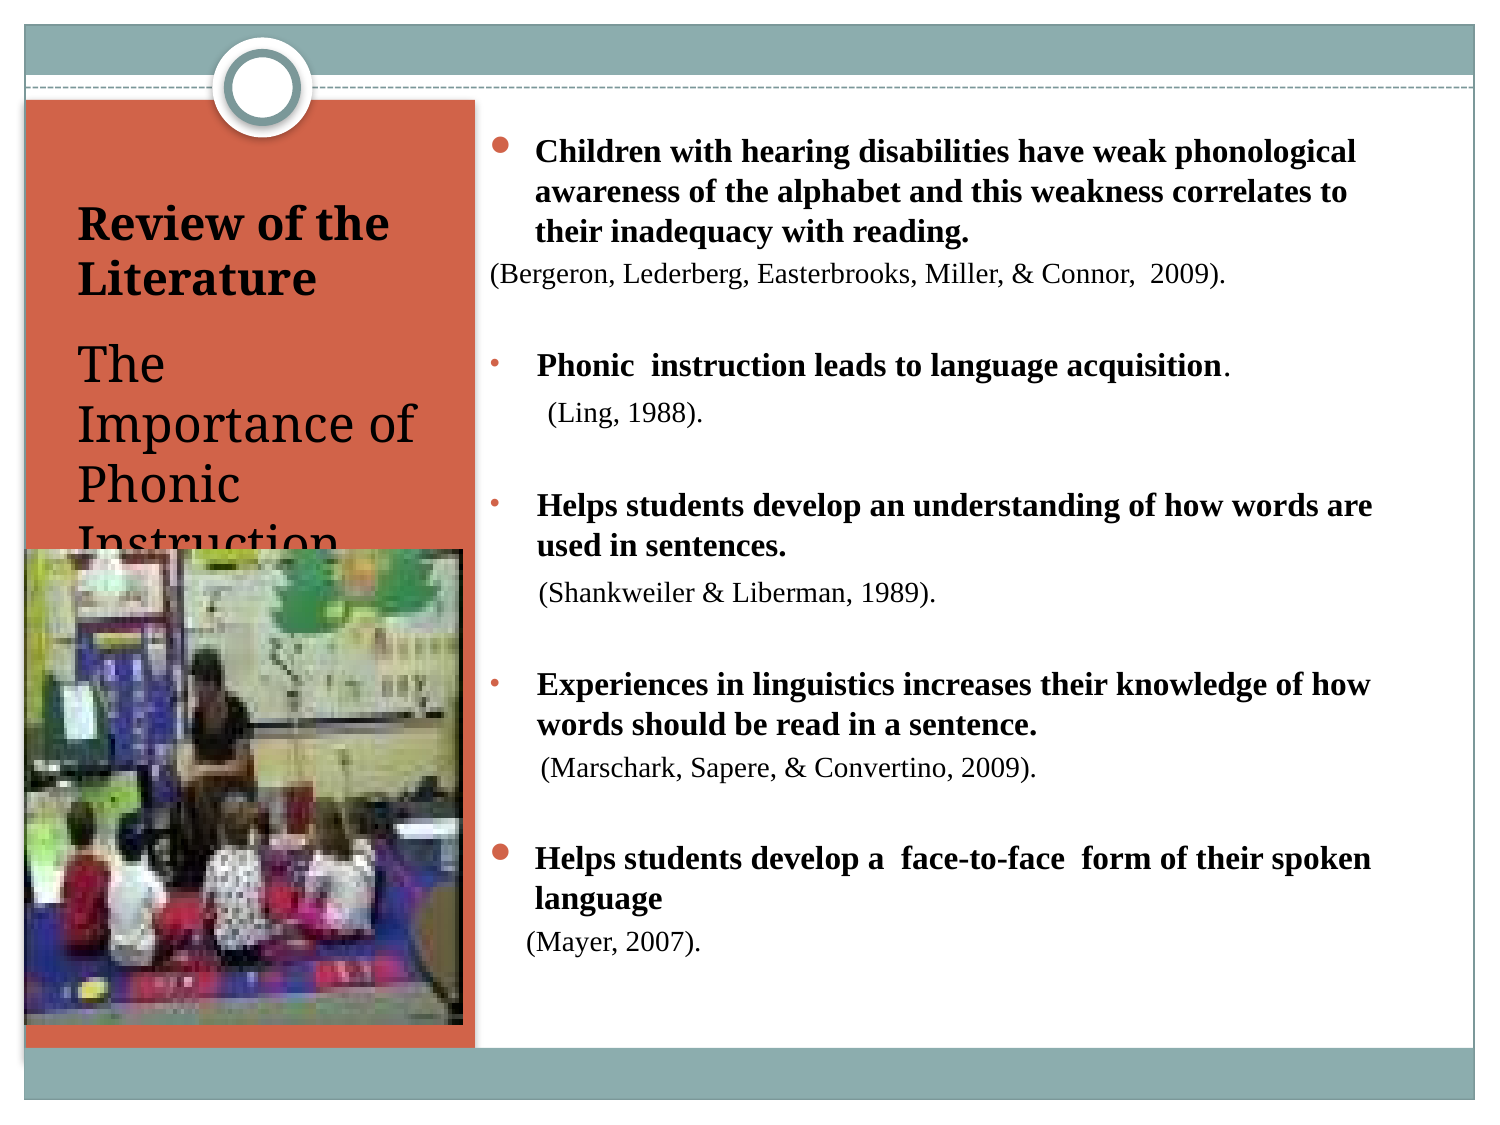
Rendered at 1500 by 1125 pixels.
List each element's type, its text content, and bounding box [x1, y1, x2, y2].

list The Importance of Phonic Instruction [62, 324, 451, 547]
list Children with hearing disabilities have weak phonological awareness of the alphabet and this weakness correlates to their inadequacy with reading. (Bergeron, Lederberg, Easterbrooks, Miller, & Connor, 2009). Phonic instruction leads to language acquisition. (Ling, 1988). Helps students develop an understanding of how words are used in sentences. (Shankweiler & Liberman, 1989). Experiences in linguistics increases their knowledge of how words should be read in a sentence. (Marschark, Sapere, & Convertino, 2009). Helps students develop a face-to-face form of their spoken language (Mayer, 2007). [474, 74, 1438, 1051]
picture [24, 549, 463, 1026]
title Review of the Literature [62, 149, 451, 313]
